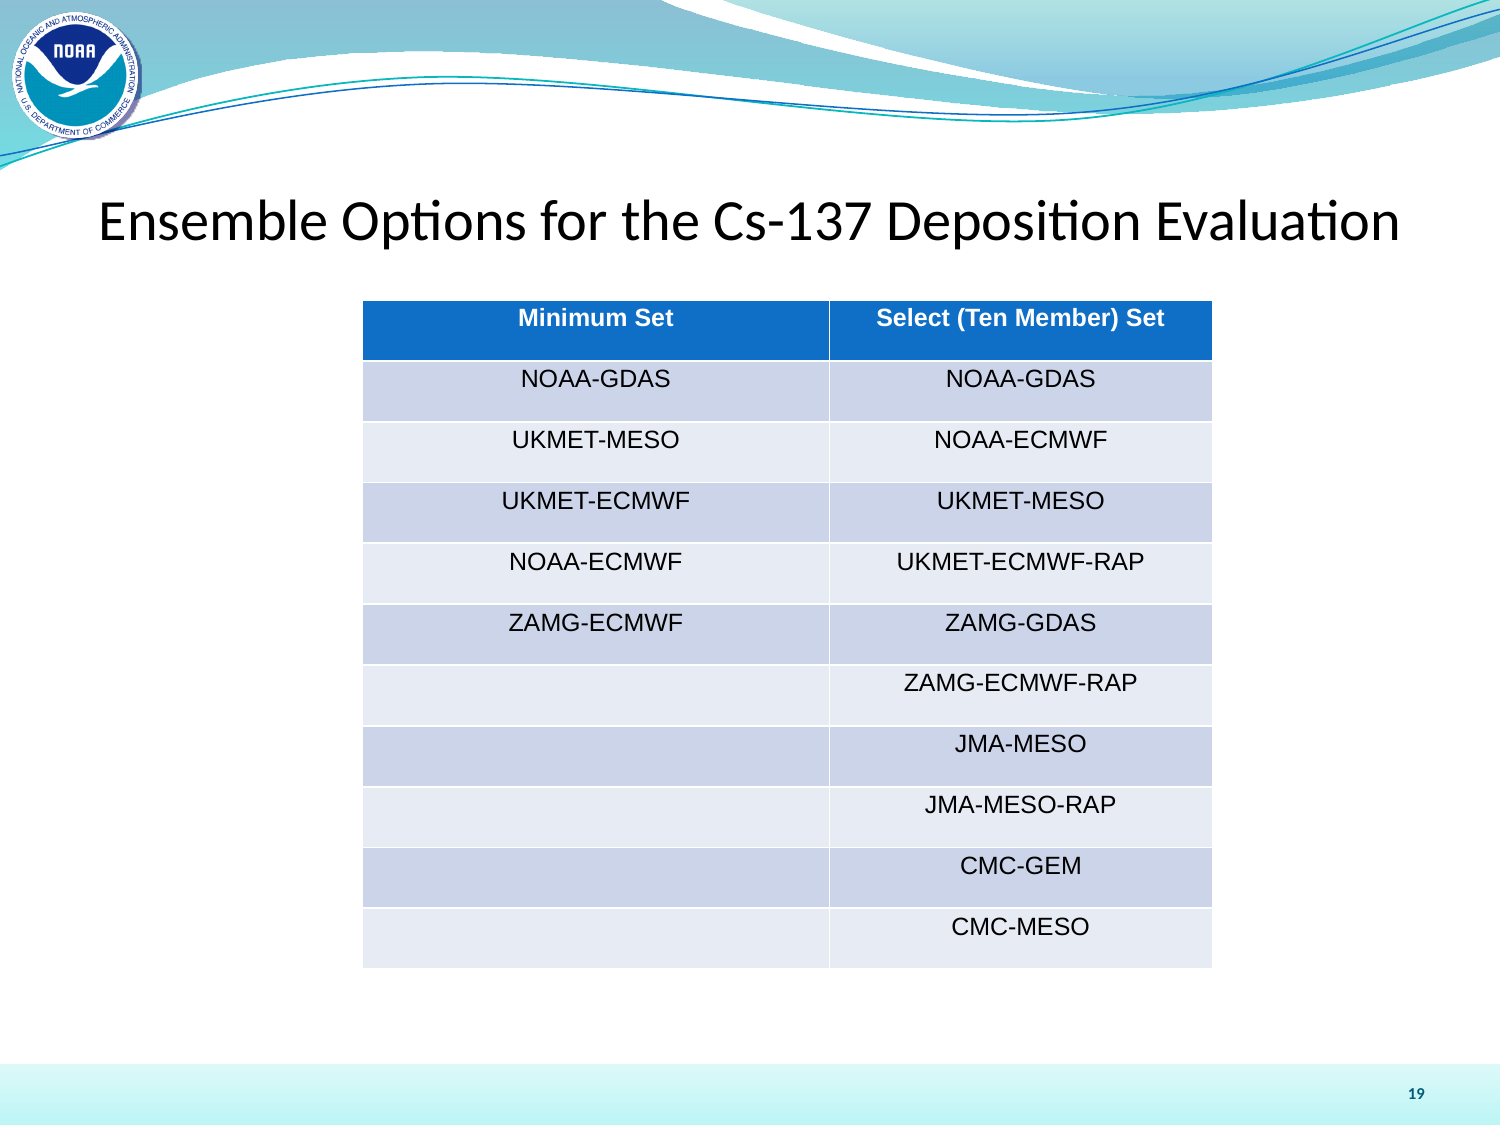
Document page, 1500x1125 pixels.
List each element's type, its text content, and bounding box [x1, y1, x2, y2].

text_box Ensemble Options for the Cs-137 Deposition Evaluation [74, 174, 1425, 269]
table_cell CMC-MESO [830, 909, 1212, 968]
table_cell ZAMG-GDAS [830, 605, 1212, 664]
table_cell NOAA-GDAS [830, 362, 1212, 421]
table_header Minimum Set [363, 301, 829, 360]
table_cell UKMET-MESO [830, 483, 1212, 542]
table_cell NOAA-ECMWF [363, 544, 829, 603]
table_cell JMA-MESO-RAP [830, 788, 1212, 847]
table_cell [363, 666, 829, 725]
table_cell UKMET-ECMWF [363, 483, 829, 542]
table_cell UKMET-MESO [363, 423, 829, 482]
table_cell NOAA-ECMWF [830, 423, 1212, 482]
picture [12, 12, 138, 138]
table_cell [363, 788, 829, 847]
table_cell CMC-GEM [830, 848, 1212, 907]
table_cell [363, 727, 829, 786]
table_cell [363, 909, 829, 968]
table_cell UKMET-ECMWF-RAP [830, 544, 1212, 603]
table_cell NOAA-GDAS [363, 362, 829, 421]
table_cell JMA-MESO [830, 727, 1212, 786]
table_cell [363, 848, 829, 907]
table_cell ZAMG-ECMWF-RAP [830, 666, 1212, 725]
table_cell ZAMG-ECMWF [363, 605, 829, 664]
table_header Select (Ten Member) Set [830, 301, 1212, 360]
slide_number 19 [1299, 1042, 1425, 1103]
